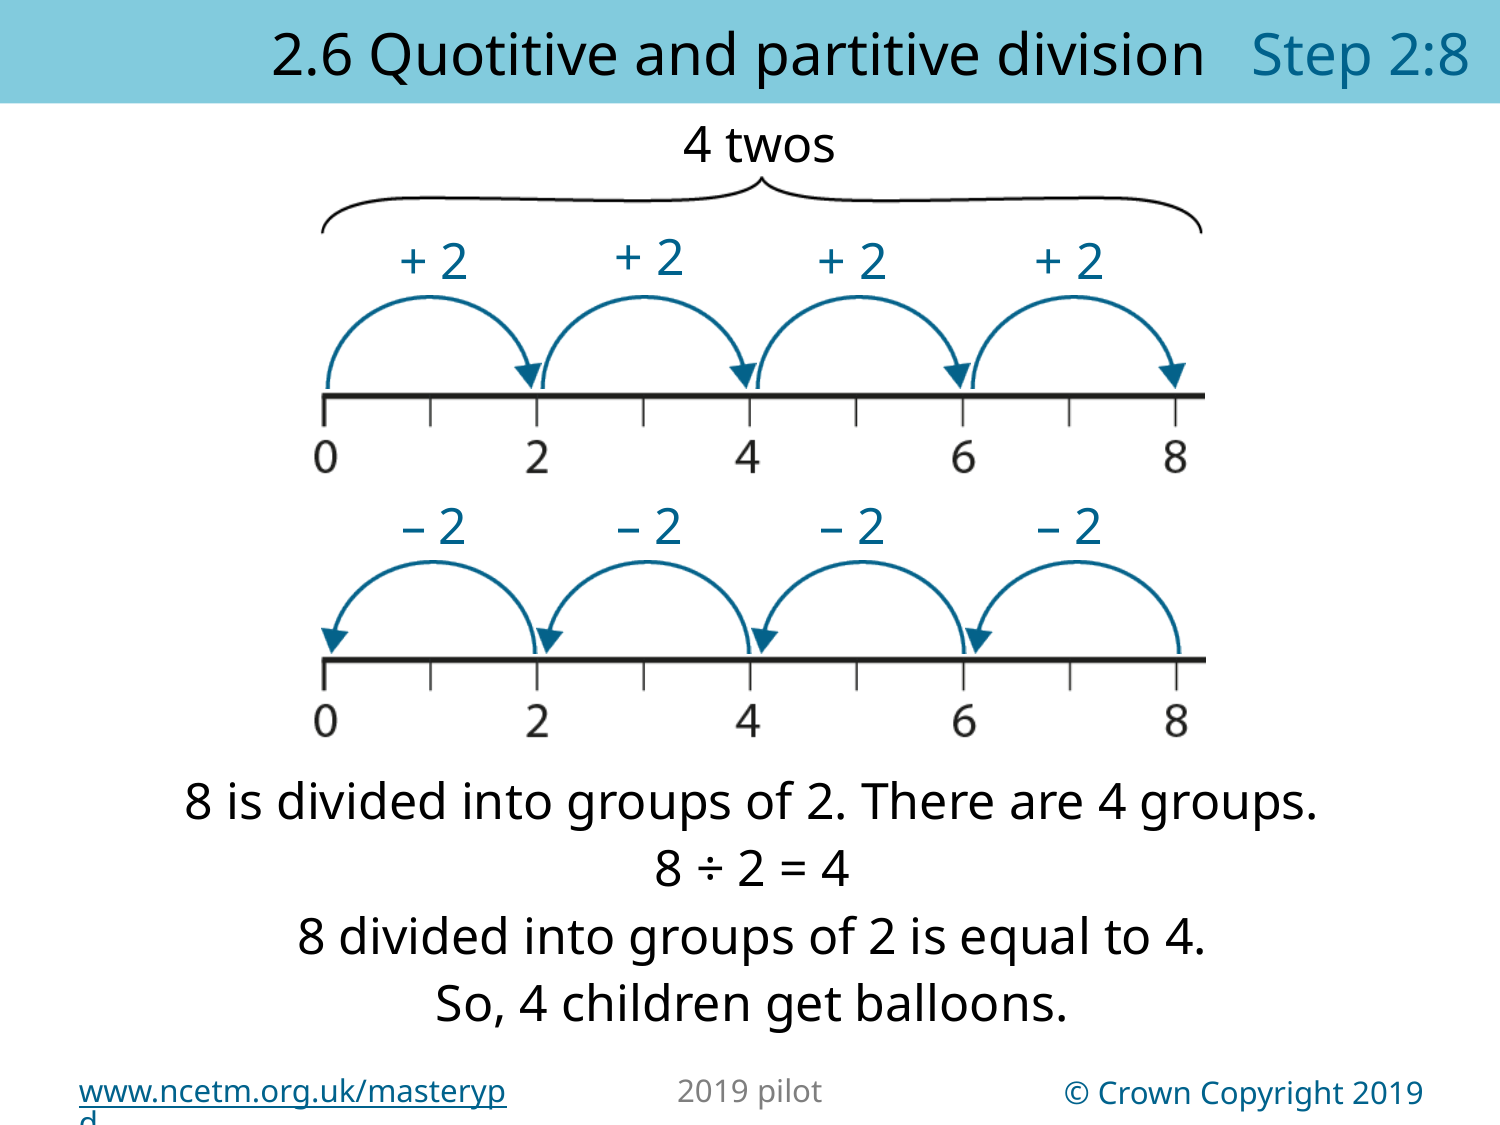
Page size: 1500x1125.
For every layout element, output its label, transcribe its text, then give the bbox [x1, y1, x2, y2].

text_box – 2 [1016, 496, 1123, 558]
picture [867, 560, 1177, 654]
picture [1082, 560, 1182, 654]
text_box – 2 [799, 496, 907, 558]
picture [652, 560, 962, 654]
text_box 4 twos [593, 105, 927, 169]
picture [311, 391, 1205, 487]
picture [544, 295, 854, 389]
list 2.6 Quotitive and partitive division Step 2:8 [0, 0, 1500, 104]
text_box + 2 [799, 255, 907, 294]
picture [974, 295, 1186, 389]
text_box + 2 [381, 255, 488, 294]
text_box + 2 [1016, 255, 1123, 294]
text_box 8 ÷ 2 = 4 [640, 829, 865, 896]
picture [759, 295, 1069, 389]
picture [329, 295, 640, 389]
text_box 8 is divided into groups of 2. There are 4 groups. [169, 761, 1335, 837]
text_box So, 4 children get balloons. [421, 964, 1084, 1039]
text_box – 2 [596, 496, 703, 558]
text_box 8 divided into groups of 2 is equal to 4. [282, 896, 1223, 972]
picture [438, 560, 747, 654]
text_box – 2 [381, 496, 488, 558]
picture [325, 295, 425, 389]
picture [321, 560, 533, 654]
picture [312, 656, 1206, 752]
text_box + 2 [596, 255, 703, 294]
picture [312, 170, 1235, 248]
